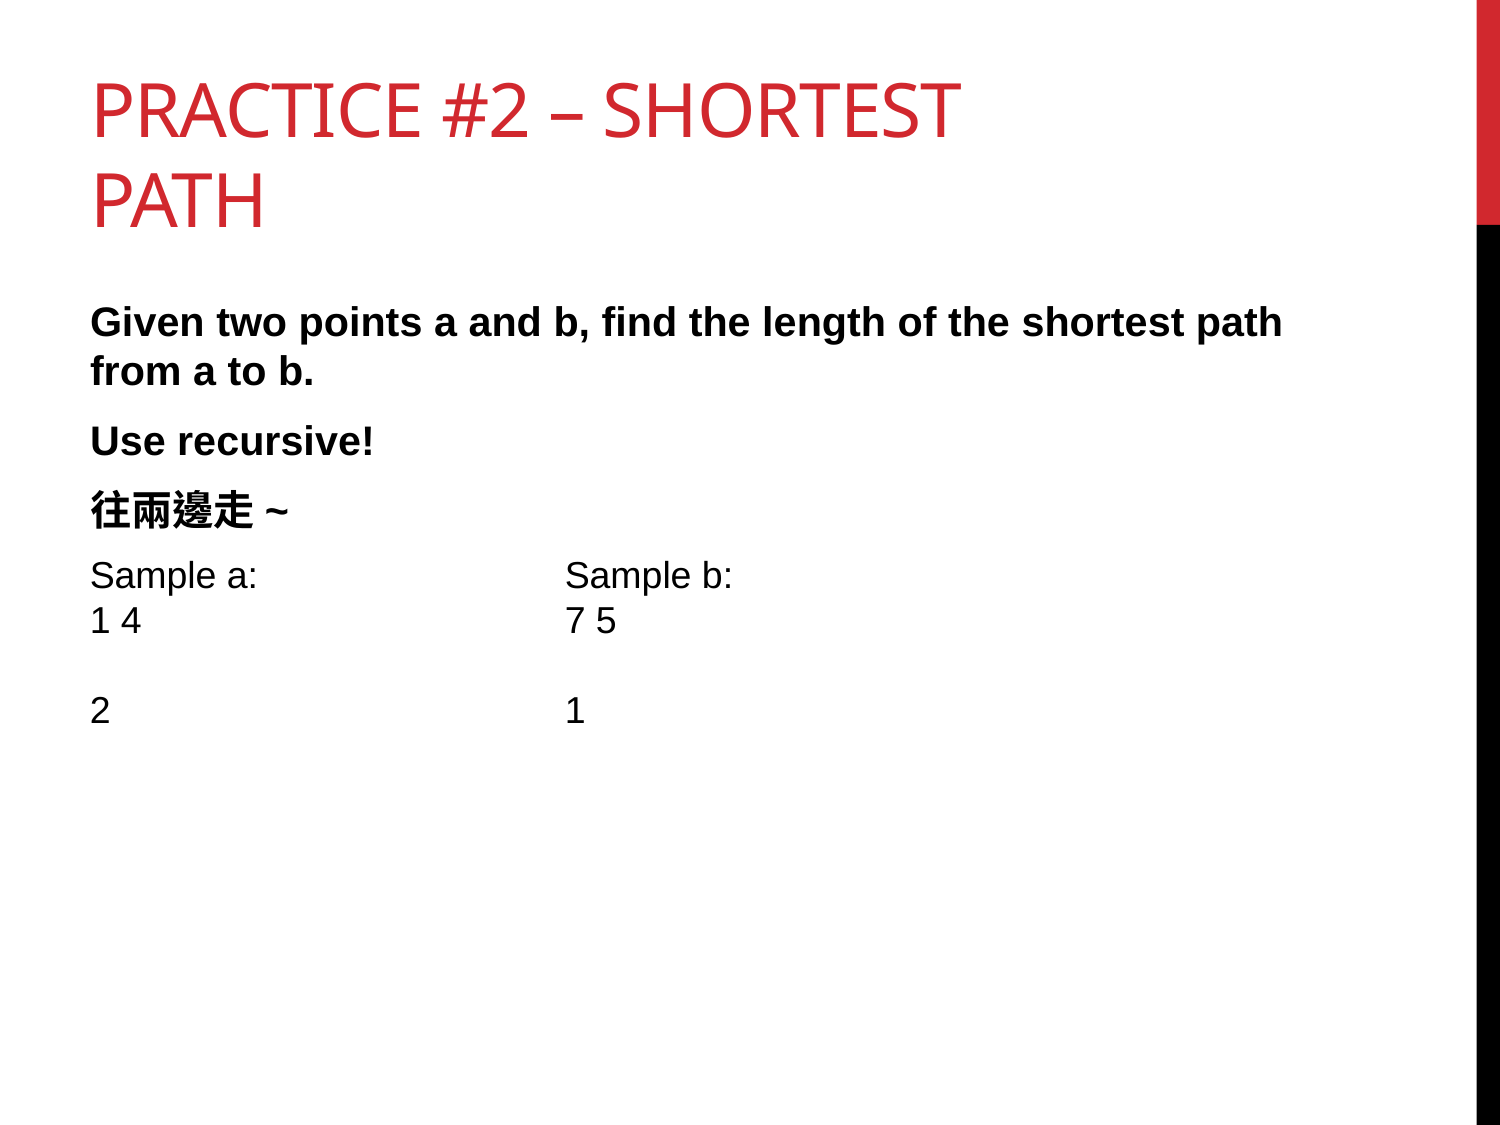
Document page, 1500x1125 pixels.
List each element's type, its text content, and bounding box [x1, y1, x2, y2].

title Practice #2 – Shortest path [75, 25, 1025, 250]
text_box Sample a: 1 4 2 [75, 543, 412, 784]
text_box Sample b: 7 5 1 [549, 543, 887, 784]
list Given two points a and b, find the length of the shortest path from a to b. Use recursive! 往兩邊走~ [75, 287, 1325, 544]
